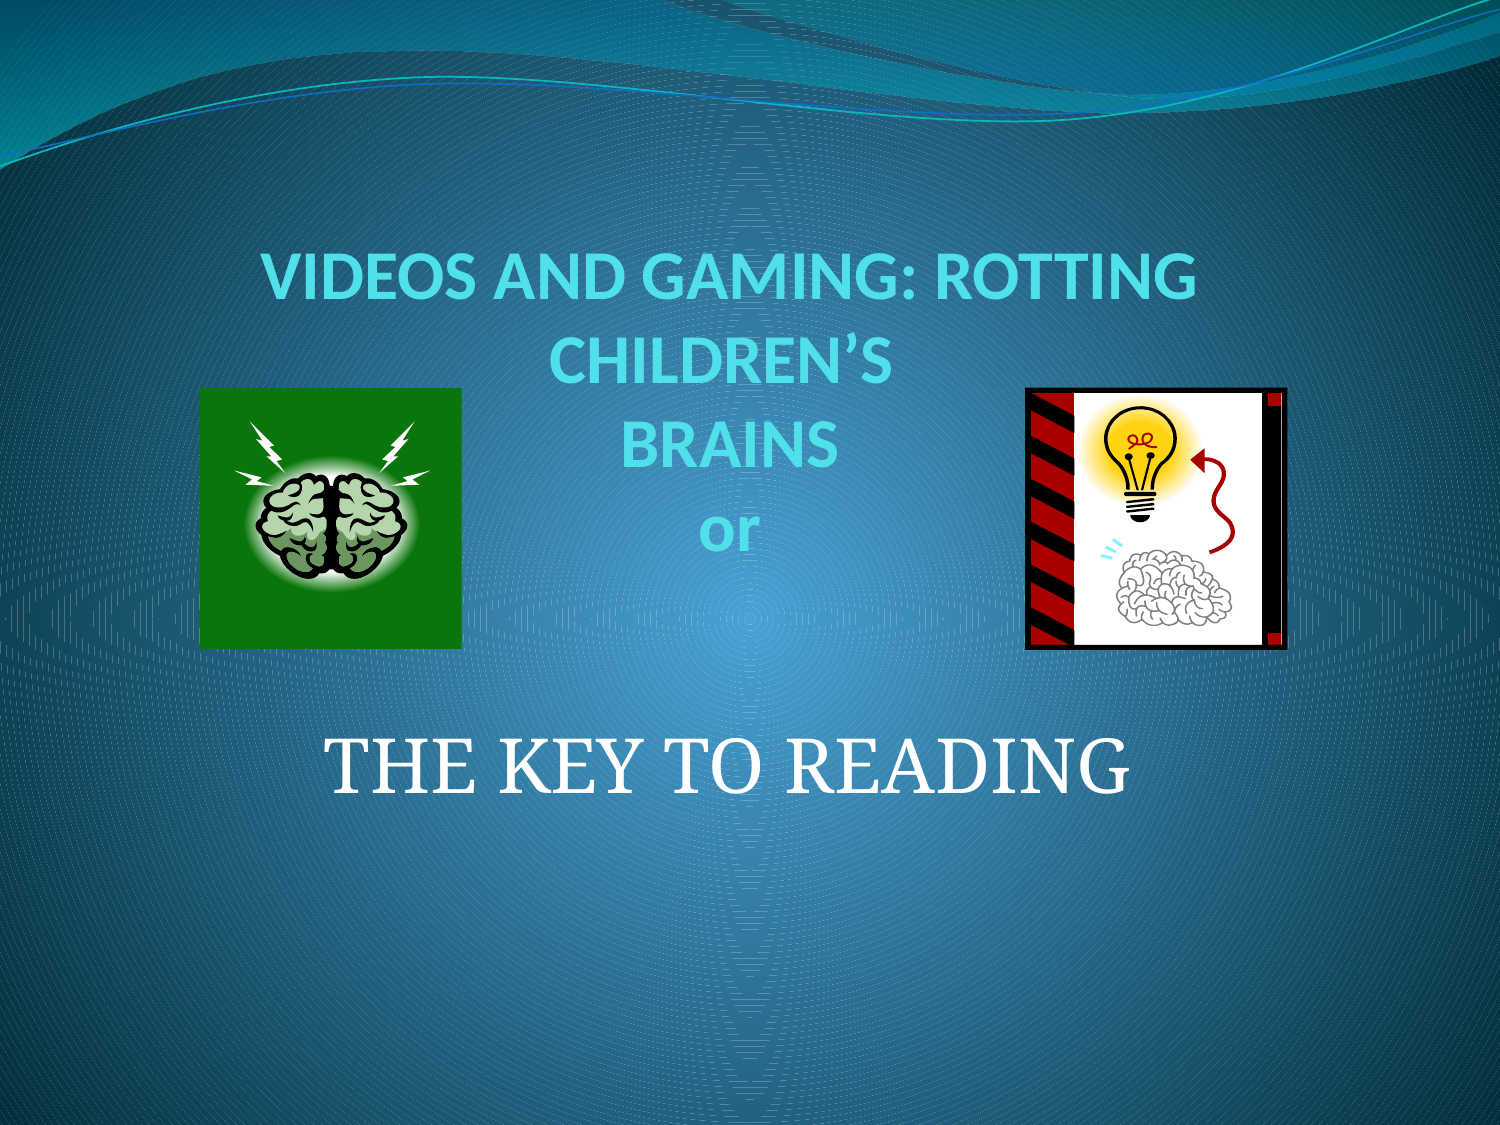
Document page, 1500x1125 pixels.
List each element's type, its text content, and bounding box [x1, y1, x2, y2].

title VIDEOS AND GAMING: ROTTING CHILDREN’S BRAINS or [87, 224, 1376, 529]
picture [199, 387, 462, 650]
picture [1024, 387, 1288, 651]
subtitle THE KEY TO READING [87, 529, 1376, 818]
